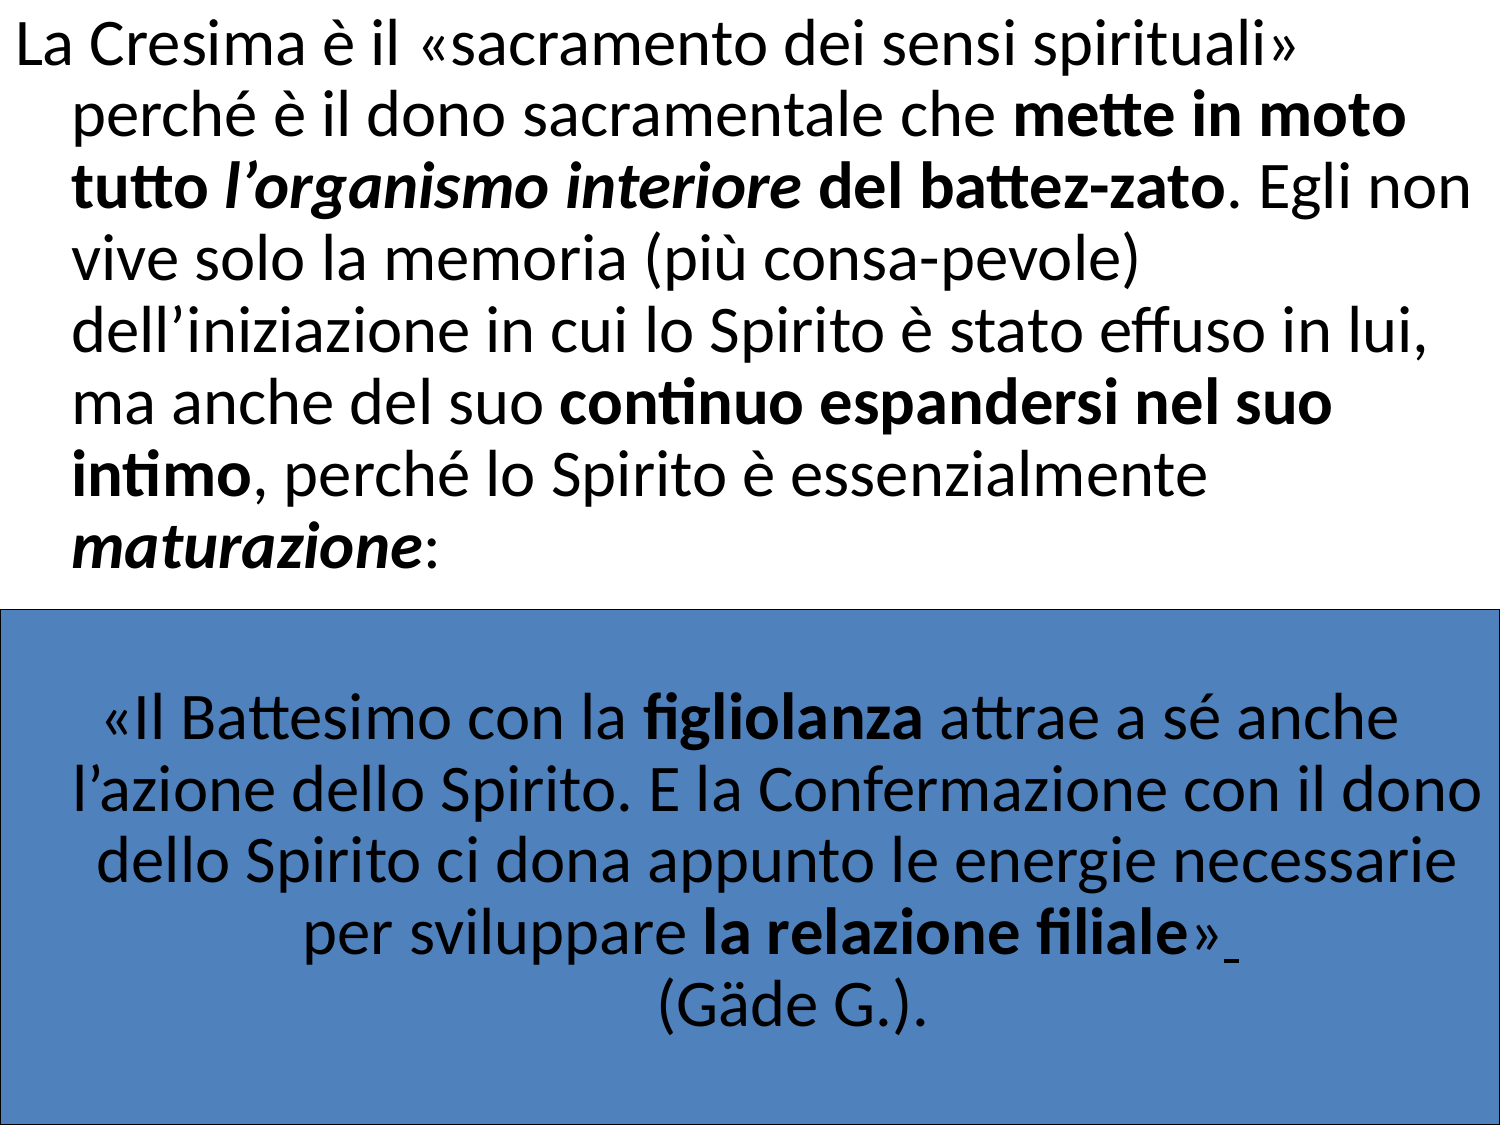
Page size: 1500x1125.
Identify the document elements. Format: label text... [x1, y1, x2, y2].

list La Cresima è il «sacramento dei sensi spirituali» perché è il dono sacramentale che mette in moto tutto l’organismo interiore del battez-zato. Egli non vive solo la memoria (più consa-pevole) dell’iniziazione in cui lo Spirito è stato effuso in lui, ma anche del suo continuo espandersi nel suo intimo, perché lo Spirito è essenzialmente maturazione: «Il Battesimo con la figliolanza attrae a sé anche l’azione dello Spirito. E la Confermazione con il dono dello Spirito ci dona appunto le energie necessarie per sviluppare la relazione filiale» (Gäde G.). [0, 0, 1500, 1125]
